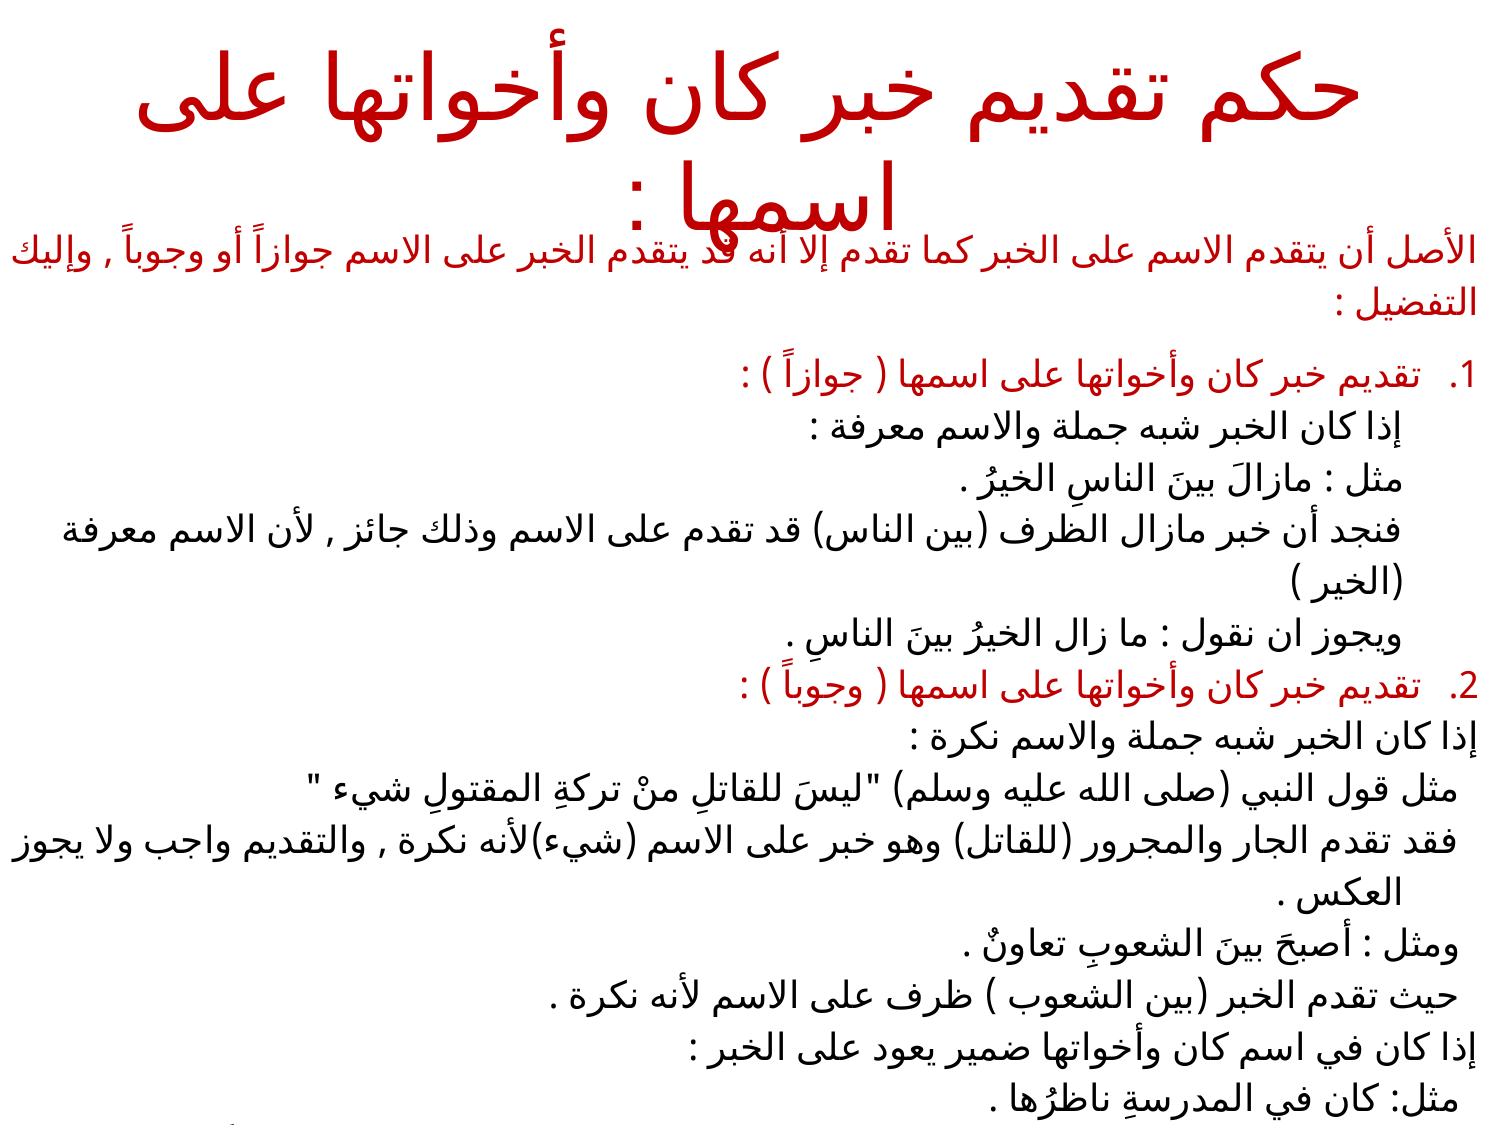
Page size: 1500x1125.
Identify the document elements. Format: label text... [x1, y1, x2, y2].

title حكم تقديم خبر كان وأخواتها على اسمها : [75, 45, 1425, 211]
text_box الأصل أن يتقدم الاسم على الخبر كما تقدم إلا أنه قد يتقدم الخبر على الاسم جوازاً أو وجوباً , وإليك التفضيل : تقديم خبر كان وأخواتها على اسمها ( جوازاً ) : إذا كان الخبر شبه جملة والاسم معرفة : مثل : مازالَ بينَ الناسِ الخيرُ . فنجد أن خبر مازال الظرف (بين الناس) قد تقدم على الاسم وذلك جائز , لأن الاسم معرفة (الخير ) ويجوز ان نقول : ما زال الخيرُ بينَ الناسِ . تقديم خبر كان وأخواتها على اسمها ( وجوباً ) : إذا كان الخبر شبه جملة والاسم نكرة : مثل قول النبي (صلى الله عليه وسلم) "ليسَ للقاتلِ منْ تركةِ المقتولِ شيء " فقد تقدم الجار والمجرور (للقاتل) وهو خبر على الاسم (شيء)لأنه نكرة , والتقديم واجب ولا يجوز العكس . ومثل : أصبحَ بينَ الشعوبِ تعاونٌ . حيث تقدم الخبر (بين الشعوب ) ظرف على الاسم لأنه نكرة . إذا كان في اسم كان وأخواتها ضمير يعود على الخبر : مثل: كان في المدرسةِ ناظرُها . حيث تقدم الخبر الجار والمجرور (في المدرسةِ) على الاسم (ناظرها ) لأن به ضميراً يعود على الخبر المقدم . ومثل : تعاوَنَ الجنودُ فصَارتْ بينهم محبةٌ . حيث تفدم الخبر الظرف (بينهم) على الاسم (محبة) لأن الاسم نكرة والتقديم واجب ولا يجوز العكس . [0, 211, 1494, 1125]
